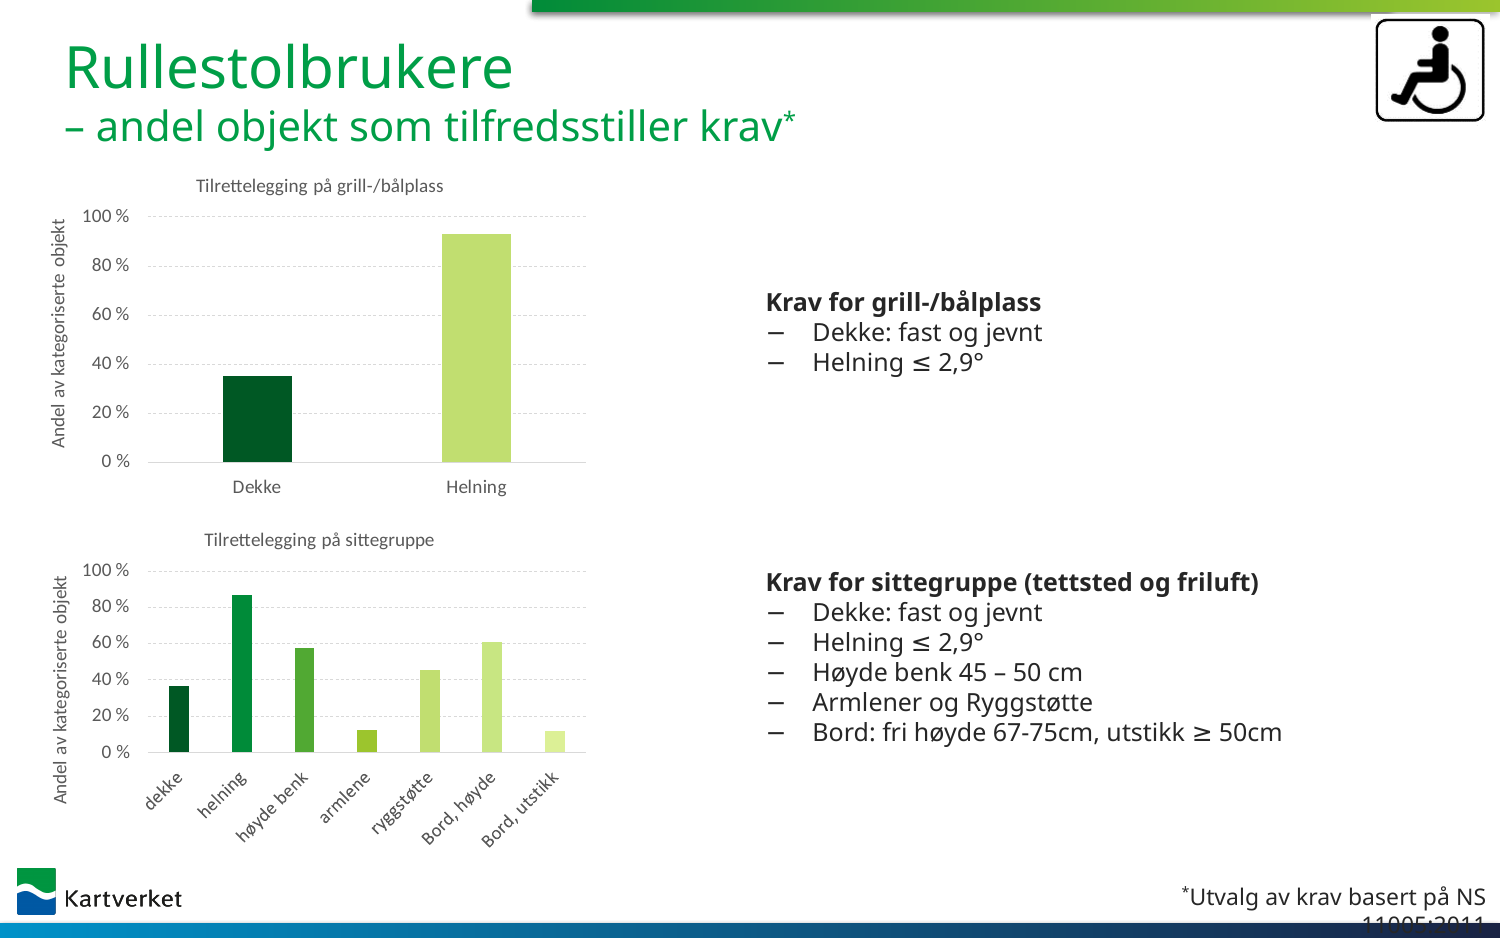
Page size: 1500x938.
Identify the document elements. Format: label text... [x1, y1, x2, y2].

text_box Rullestolbrukere – andel objekt som tilfredsstiller krav* [49, 14, 1431, 158]
picture [1371, 13, 1491, 127]
text_box *Utvalg av krav basert på NS 11005:2011 [1068, 873, 1500, 938]
picture [41, 520, 597, 859]
picture [41, 166, 597, 505]
text_box Krav for sittegruppe (tettsted og friluft) Dekke: fast og jevnt Helning ≤ 2,9° Høyde benk 45 – 50 cm Armlener og Ryggstøtte Bord: fri høyde 67-75cm, utstikk ≥ 50cm [750, 559, 1500, 754]
text_box Krav for grill-/bålplass Dekke: fast og jevnt Helning ≤ 2,9° [750, 279, 1452, 384]
